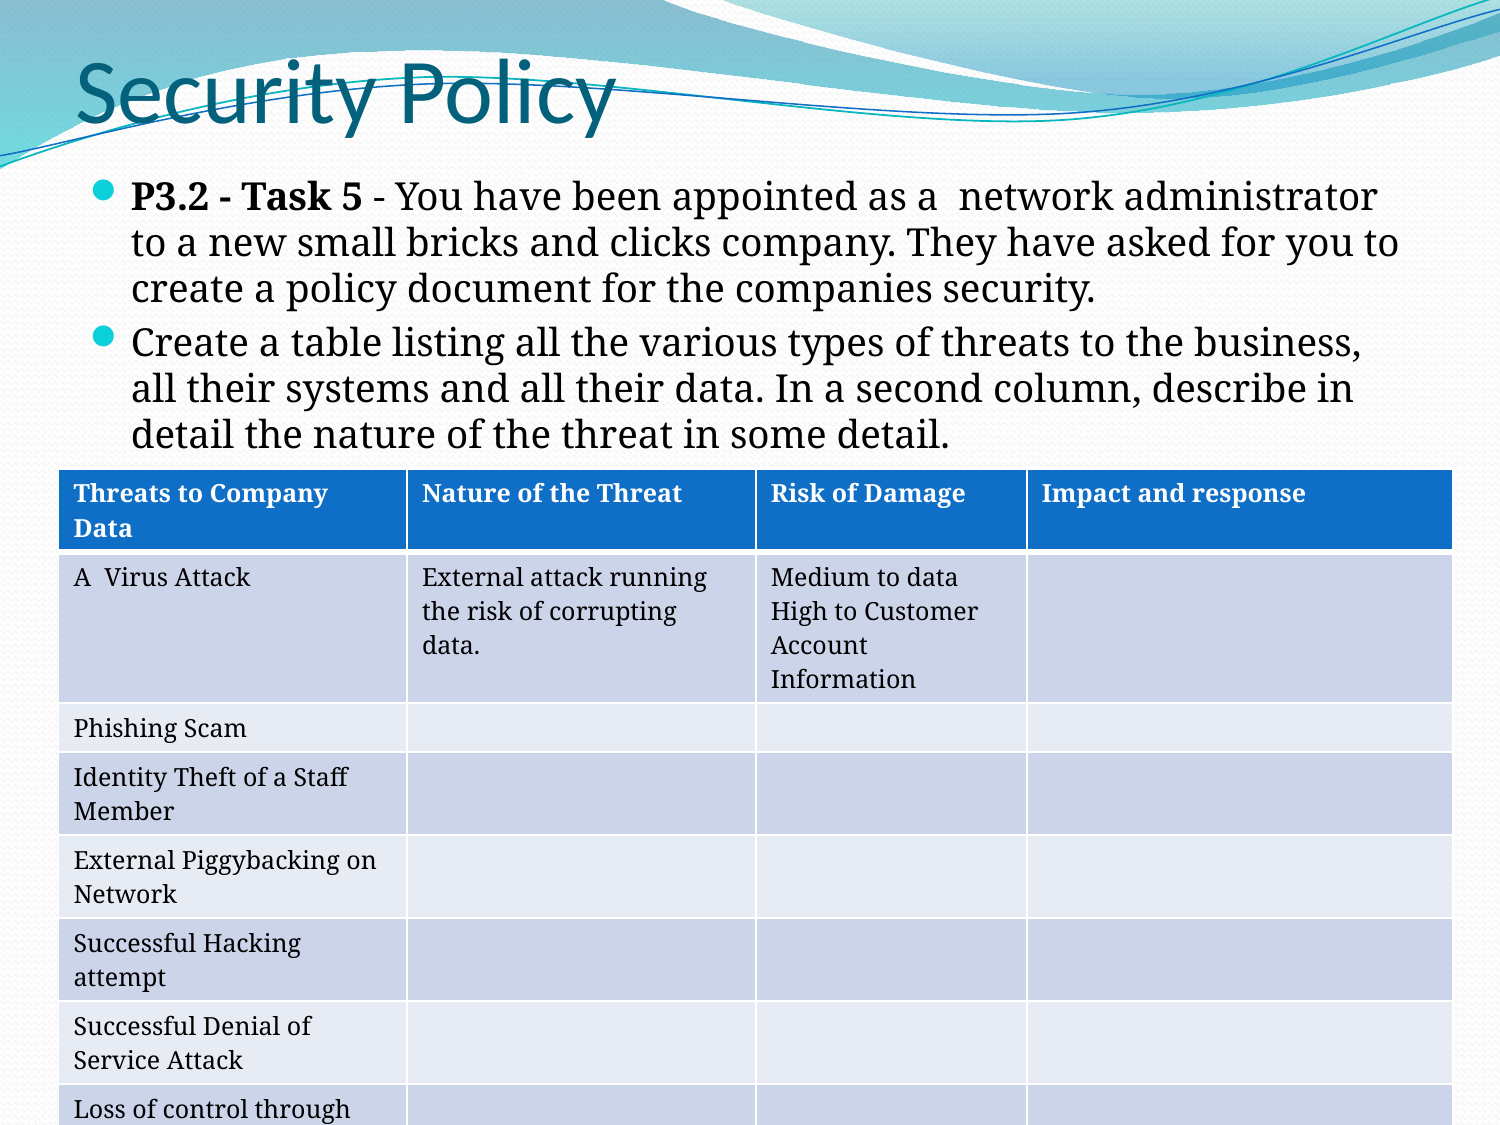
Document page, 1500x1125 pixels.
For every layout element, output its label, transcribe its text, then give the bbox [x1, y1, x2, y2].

table_header Threats to Company Data [59, 470, 406, 549]
table_cell [757, 919, 1026, 1000]
table_cell [757, 1085, 1026, 1125]
table_cell [408, 704, 755, 751]
table_header Risk of Damage [757, 470, 1026, 549]
table_cell [1028, 1085, 1452, 1125]
table_cell External attack running the risk of corrupting data. [408, 555, 755, 702]
table_header Impact and response [1028, 470, 1452, 549]
table_cell A Virus Attack [59, 555, 406, 702]
table_cell [757, 704, 1026, 751]
table_cell [757, 1002, 1026, 1083]
table_cell Successful Denial of Service Attack [59, 1002, 406, 1083]
table_cell [408, 919, 755, 1000]
title Security Policy [75, 23, 1425, 143]
table_cell [1028, 753, 1452, 834]
table_cell [1028, 919, 1452, 1000]
table_cell Phishing Scam [59, 704, 406, 751]
list P3.2 - Task 5 - You have been appointed as a network administrator to a new small bricks and clicks company. They have asked for you to create a policy document for the companies security. Create a table listing all the various types of threats to the business, all their systems and all their data. In a second column, describe in detail the nature of the threat in some detail. [75, 164, 1425, 468]
table_cell External Piggybacking on Network [59, 836, 406, 917]
table_cell Identity Theft of a Staff Member [59, 753, 406, 834]
table_header Nature of the Threat [408, 470, 755, 549]
table_cell [408, 1085, 755, 1125]
table_cell Medium to data High to Customer Account Information [757, 555, 1026, 702]
table_cell [408, 1002, 755, 1083]
table_cell [1028, 1002, 1452, 1083]
table_cell [1028, 555, 1452, 702]
table_cell [408, 753, 755, 834]
table_cell [757, 836, 1026, 917]
table_cell Loss of control through Spyware and Malware [59, 1085, 406, 1125]
table_cell [1028, 836, 1452, 917]
table_cell [1028, 704, 1452, 751]
table_cell [408, 836, 755, 917]
table_cell [757, 753, 1026, 834]
table_cell Successful Hacking attempt [59, 919, 406, 1000]
